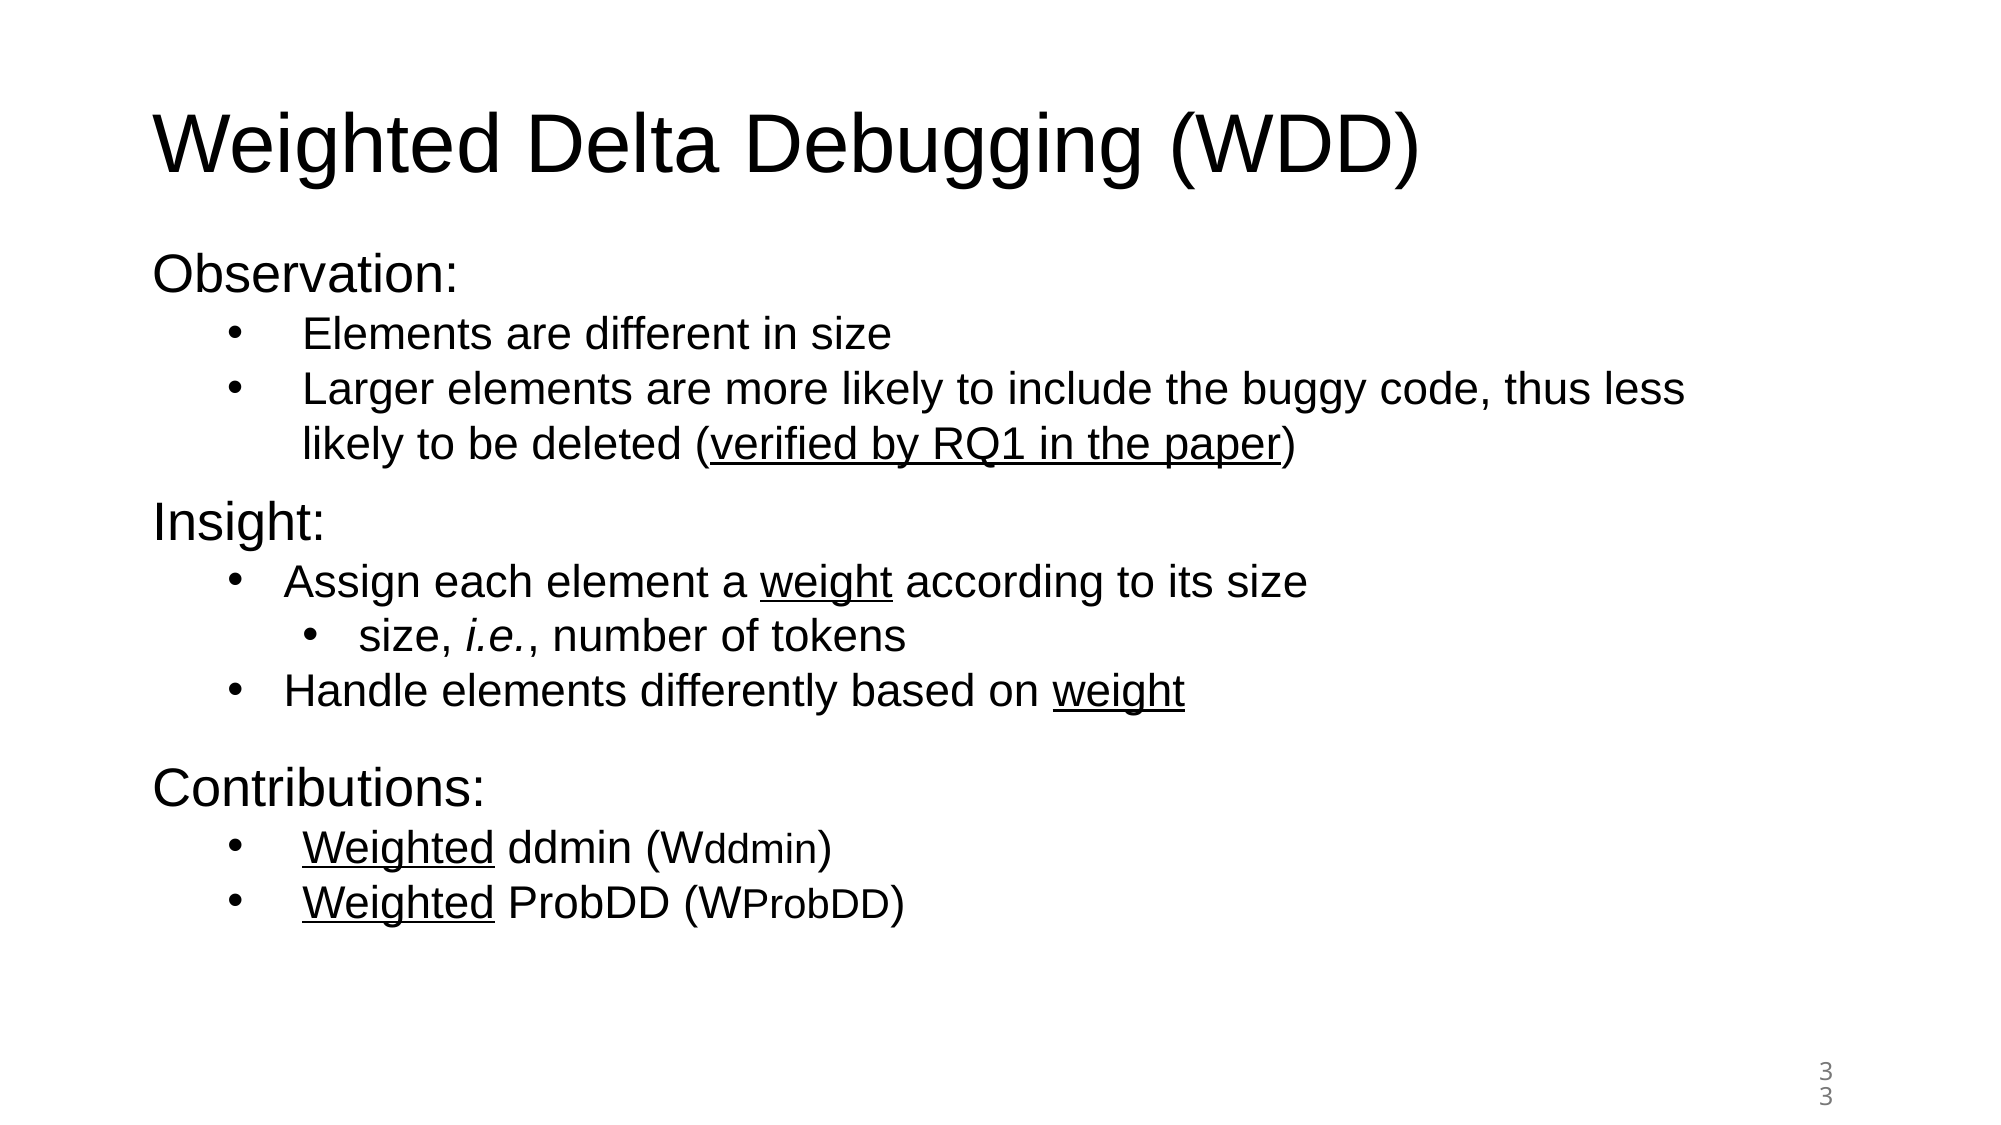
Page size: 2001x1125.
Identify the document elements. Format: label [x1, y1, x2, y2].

slide_number [1804, 1042, 1863, 1103]
text_box [137, 745, 1239, 935]
text_box [137, 59, 1863, 477]
text_box [137, 478, 1760, 724]
